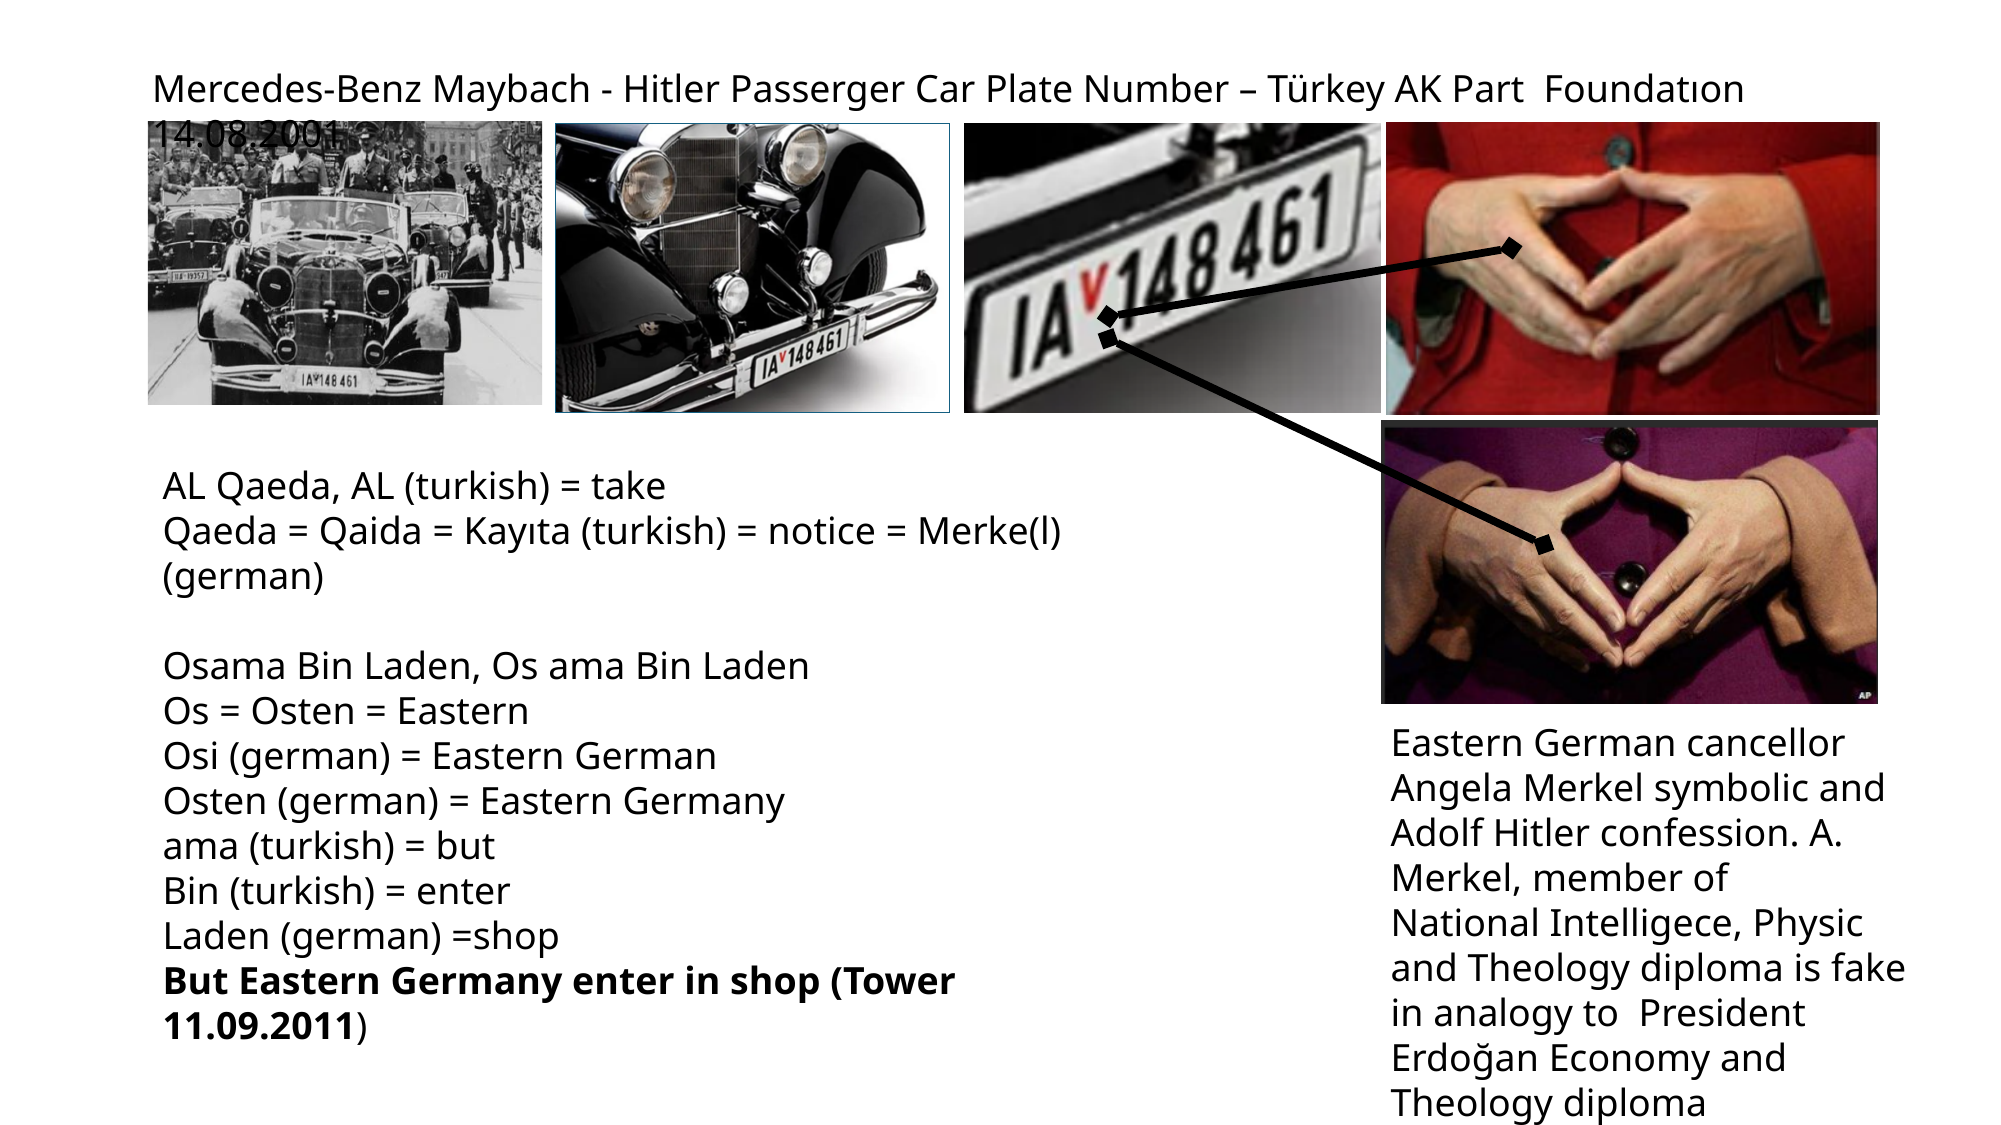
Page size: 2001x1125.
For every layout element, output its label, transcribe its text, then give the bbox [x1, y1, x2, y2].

text_box AL Qaeda, AL (turkish) = take Qaeda = Qaida = Kayıta (turkish) = notice = Merke(l) (german) Osama Bin Laden, Os ama Bin Laden Os = Osten = Eastern Osi (german) = Eastern German Osten (german) = Eastern Germany ama (turkish) = but Bin (turkish) = enter Laden (german) =shop But Eastern Germany enter in shop (Tower 11.09.2011) [147, 454, 1183, 1055]
picture [964, 123, 1381, 414]
picture [147, 120, 543, 405]
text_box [1107, 338, 1545, 546]
text_box Mercedes-Benz Maybach - Hitler Passerger Car Plate Number – Türkey AK Part Foundatıon 14.08.2001 [137, 57, 1867, 162]
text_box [1107, 247, 1512, 318]
picture [1386, 122, 1881, 415]
picture [554, 123, 951, 414]
text_box Eastern German cancellor Angela Merkel symbolic and Adolf Hitler confession. A. Merkel, member of National Intelligece, Physic and Theology diploma is fake in analogy to President Erdoğan Economy and Theology diploma [1375, 712, 1954, 1125]
picture [1380, 420, 1878, 705]
